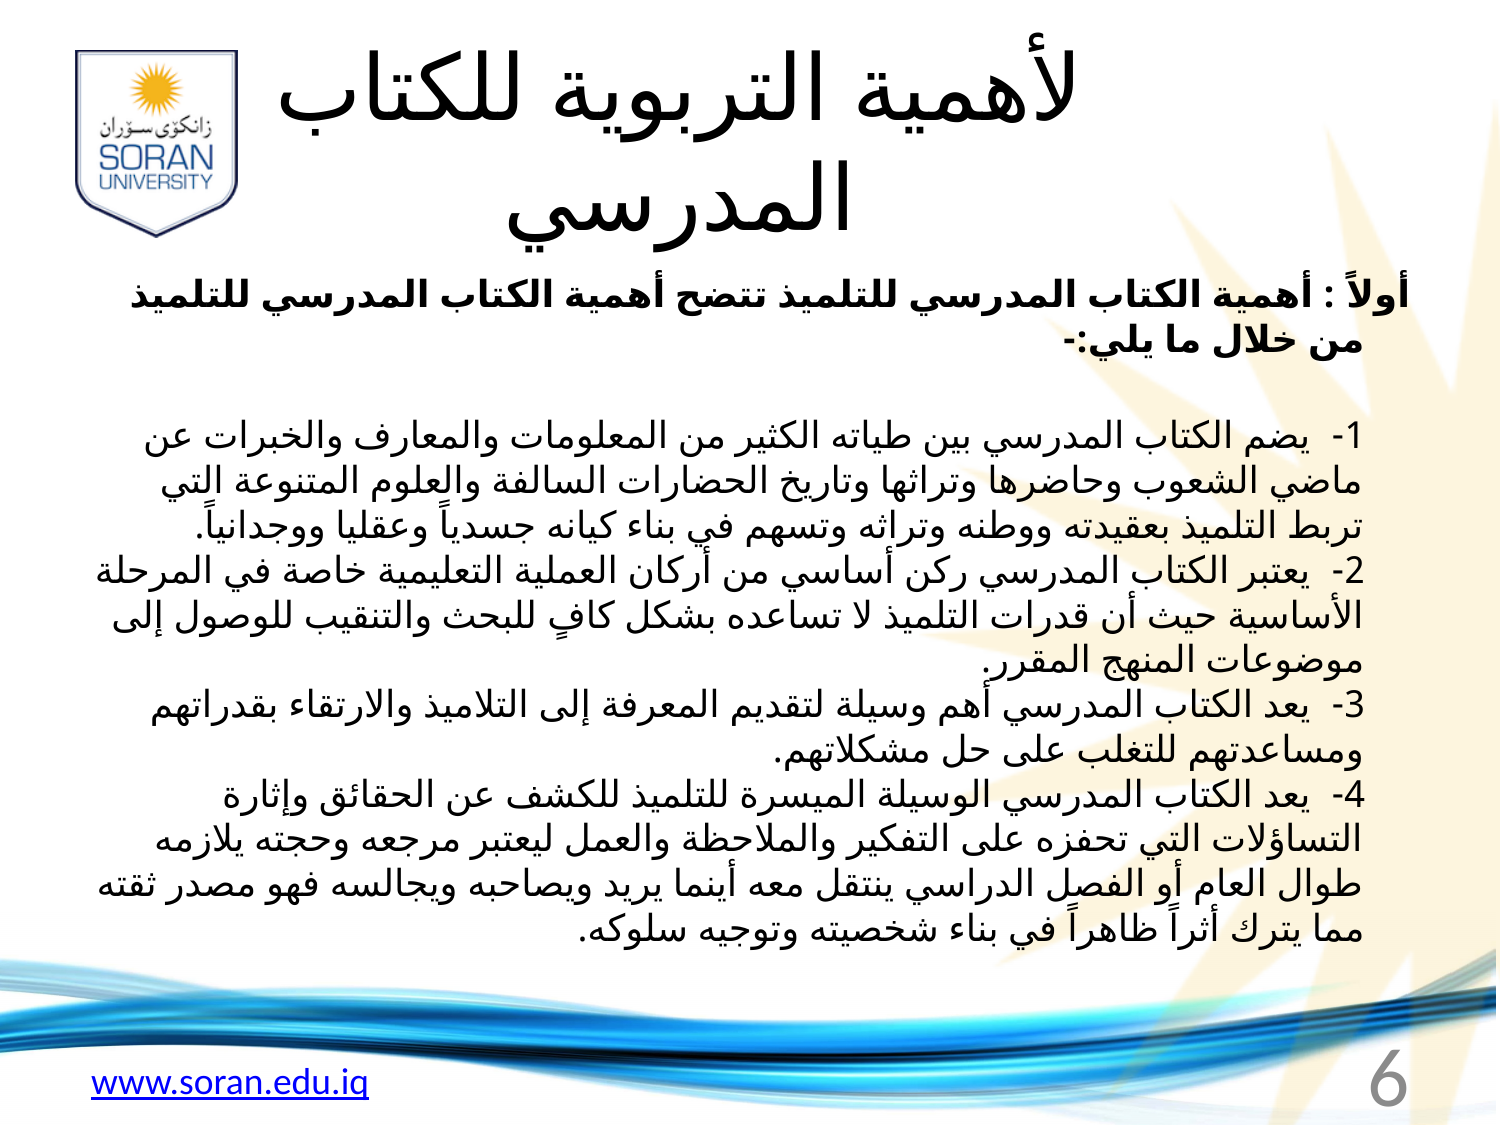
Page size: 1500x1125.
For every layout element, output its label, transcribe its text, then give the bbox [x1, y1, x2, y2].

title لأهمية التربوية للكتاب المدرسي [75, 45, 1425, 233]
list أولاً : أهمية الكتاب المدرسي للتلميذ تتضح أهمية الكتاب المدرسي للتلميذ من خلال ما يلي:- 1- يضم الكتاب المدرسي بين طياته الكثير من المعلومات والمعارف والخبرات عن ماضي الشعوب وحاضرها وتراثها وتاريخ الحضارات السالفة والعلوم المتنوعة التي تربط التلميذ بعقيدته ووطنه وتراثه وتسهم في بناء كيانه جسدياً وعقليا ووجدانياً. 2- يعتبر الكتاب المدرسي ركن أساسي من أركان العملية التعليمية خاصة في المرحلة الأساسية حيث أن قدرات التلميذ لا تساعده بشكل كافٍ للبحث والتنقيب للوصول إلى موضوعات المنهج المقرر. 3- يعد الكتاب المدرسي أهم وسيلة لتقديم المعرفة إلى التلاميذ والارتقاء بقدراتهم ومساعدتهم للتغلب على حل مشكلاتهم. 4- يعد الكتاب المدرسي الوسيلة الميسرة للتلميذ للكشف عن الحقائق وإثارة التساؤلات التي تحفزه على التفكير والملاحظة والعمل ليعتبر مرجعه وحجته يلازمه طوال العام أو الفصل الدراسي ينتقل معه أينما يريد ويصاحبه ويجالسه فهو مصدر ثقته مما يترك أثراً ظاهراً في بناء شخصيته وتوجيه سلوكه. [75, 262, 1425, 1005]
slide_number 6 [1074, 1042, 1425, 1103]
picture [0, 99, 1500, 1125]
picture [75, 233, 238, 238]
